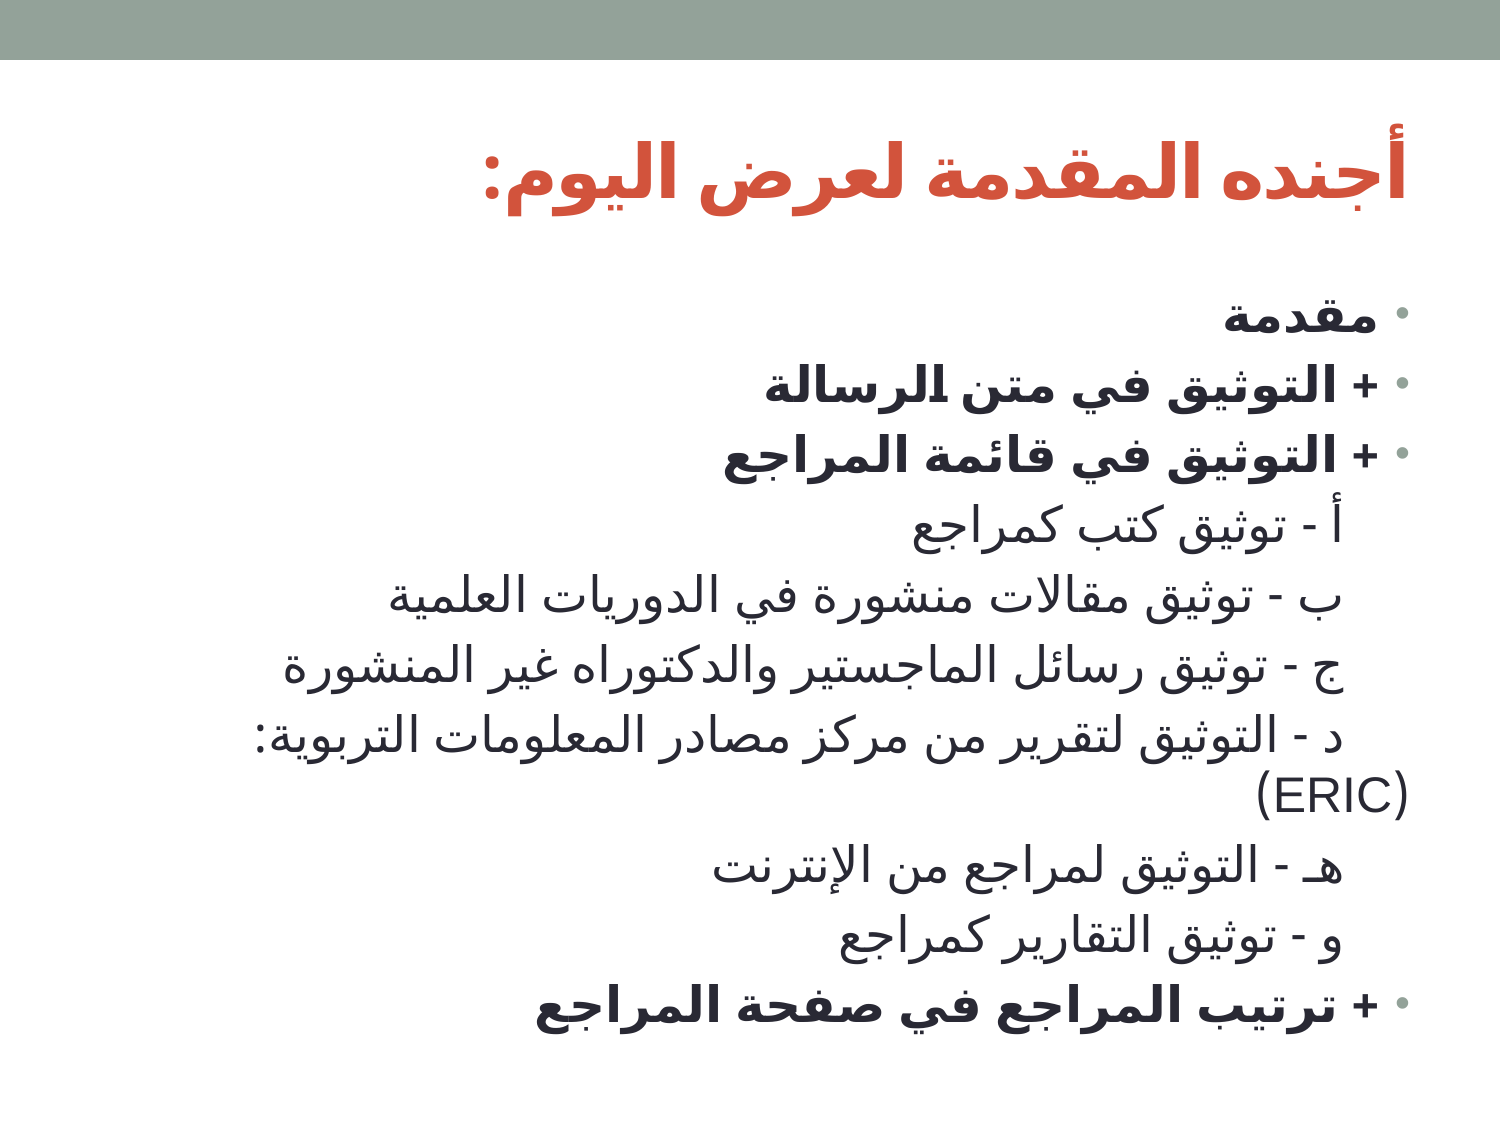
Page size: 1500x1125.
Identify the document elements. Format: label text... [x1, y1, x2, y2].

list مقدمة + التوثيق في متن الرسالة + التوثيق في قائمة المراجع أ - توثيق كتب كمراجع ب - توثيق مقالات منشورة في الدوريات العلمية ج - توثيق رسائل الماجستير والدكتوراه غير المنشورة د - التوثيق لتقرير من مركز مصادر المعلومات التربوية: (ERIC) هـ - التوثيق لمراجع من الإنترنت و - توثيق التقارير كمراجع + ترتيب المراجع في صفحة المراجع [75, 275, 1425, 1063]
title أجنده المقدمة لعرض اليوم: [75, 87, 1425, 250]
